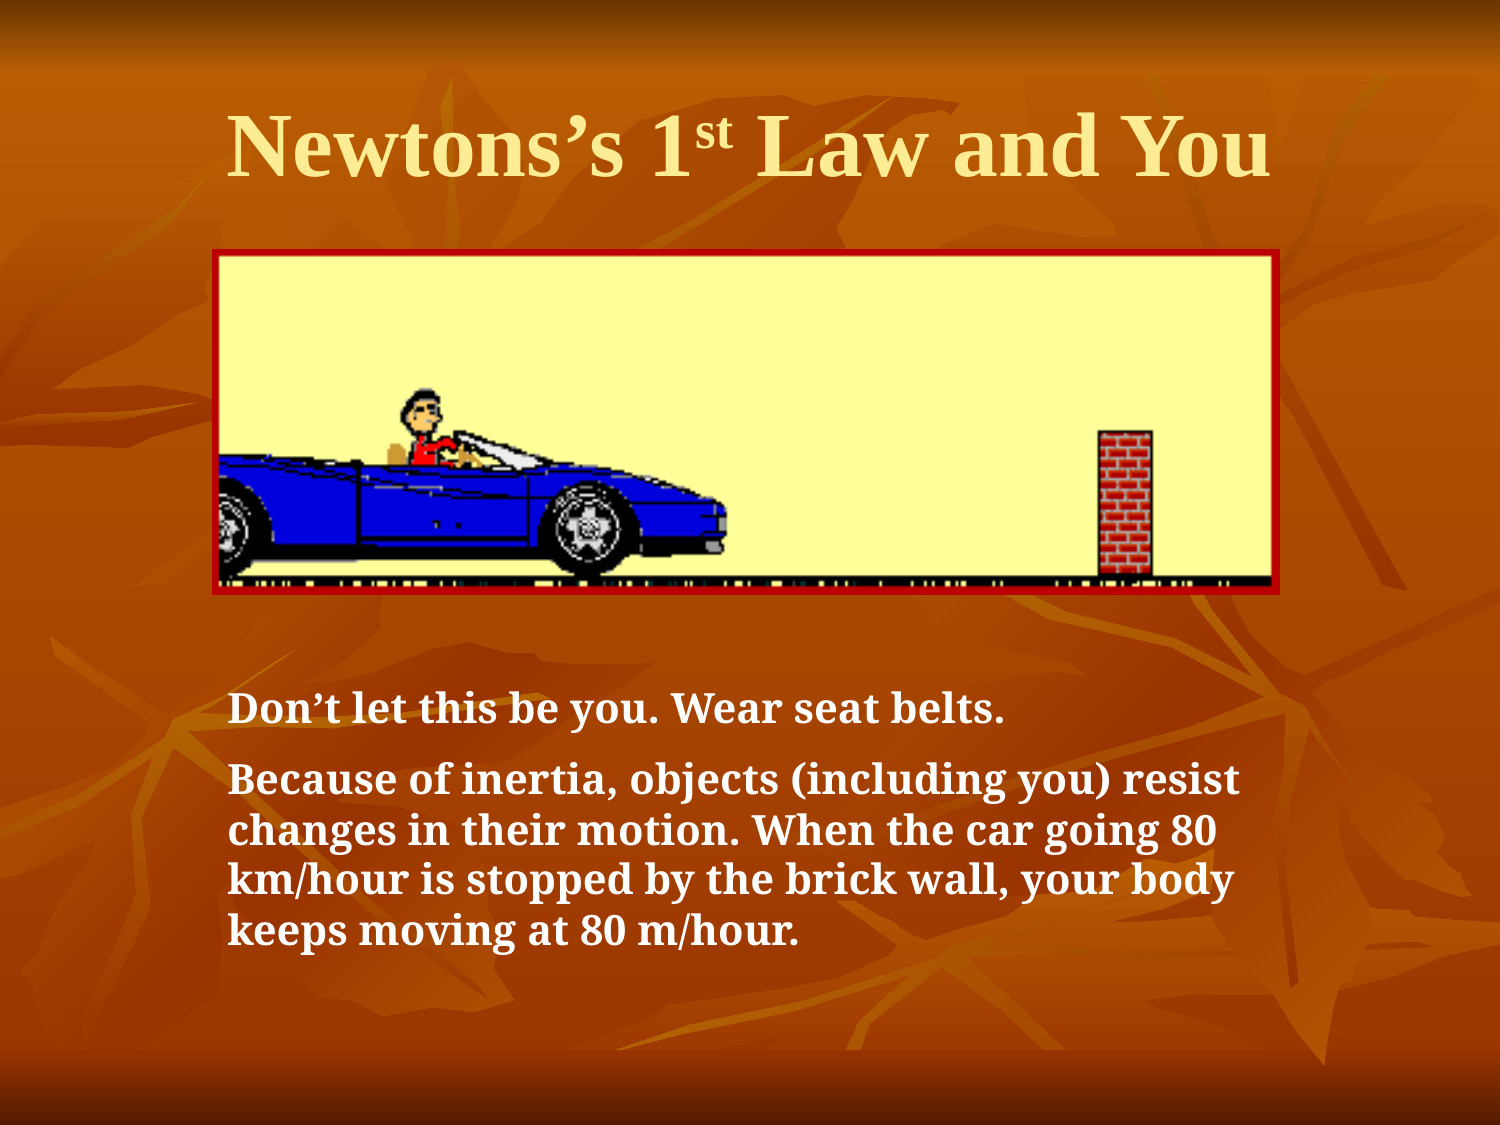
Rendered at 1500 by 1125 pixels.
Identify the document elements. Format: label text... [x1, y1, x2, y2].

text_box Don’t let this be you. Wear seat belts. Because of inertia, objects (including you) resist changes in their motion. When the car going 80 km/hour is stopped by the brick wall, your body keeps moving at 80 m/hour. [212, 674, 1288, 961]
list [212, 249, 1280, 595]
title Newtons’s 1st Law and You [74, 45, 1426, 234]
